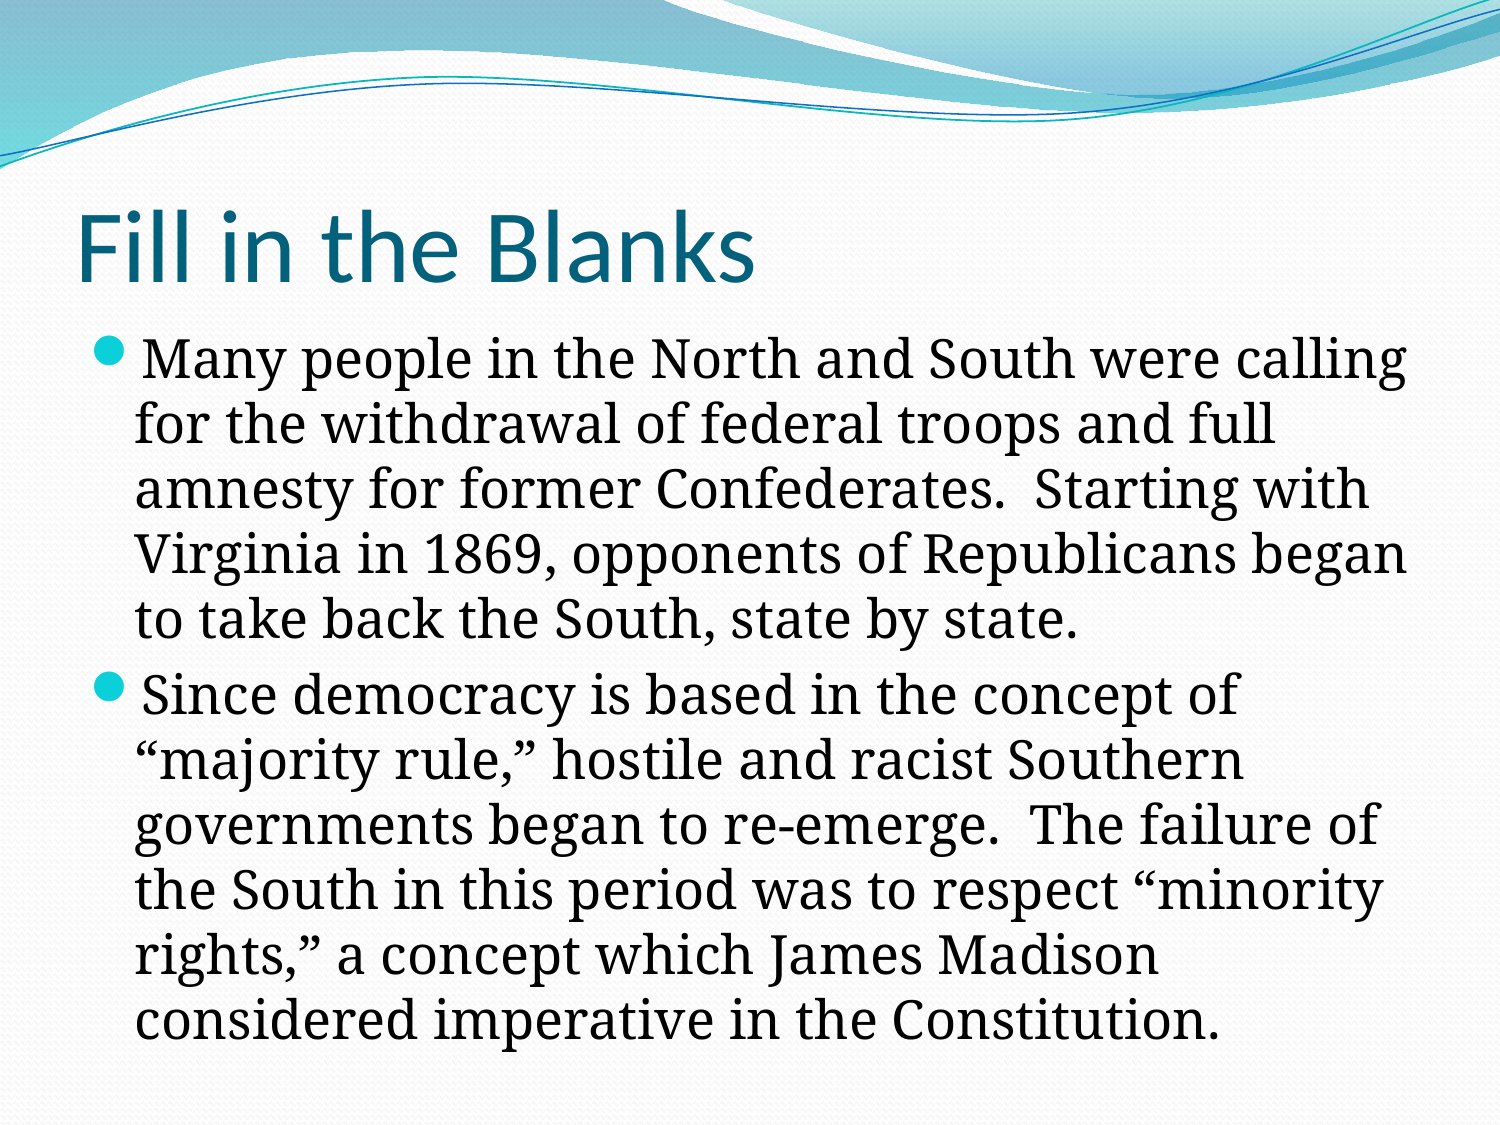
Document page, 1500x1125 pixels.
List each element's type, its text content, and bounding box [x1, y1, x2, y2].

title Fill in the Blanks [75, 115, 1425, 303]
list Many people in the North and South were calling for the withdrawal of federal troops and full amnesty for former Confederates. Starting with Virginia in 1869, opponents of Republicans began to take back the South, state by state. Since democracy is based in the concept of “majority rule,” hostile and racist Southern governments began to re-emerge. The failure of the South in this period was to respect “minority rights,” a concept which James Madison considered imperative in the Constitution. [75, 317, 1425, 1038]
